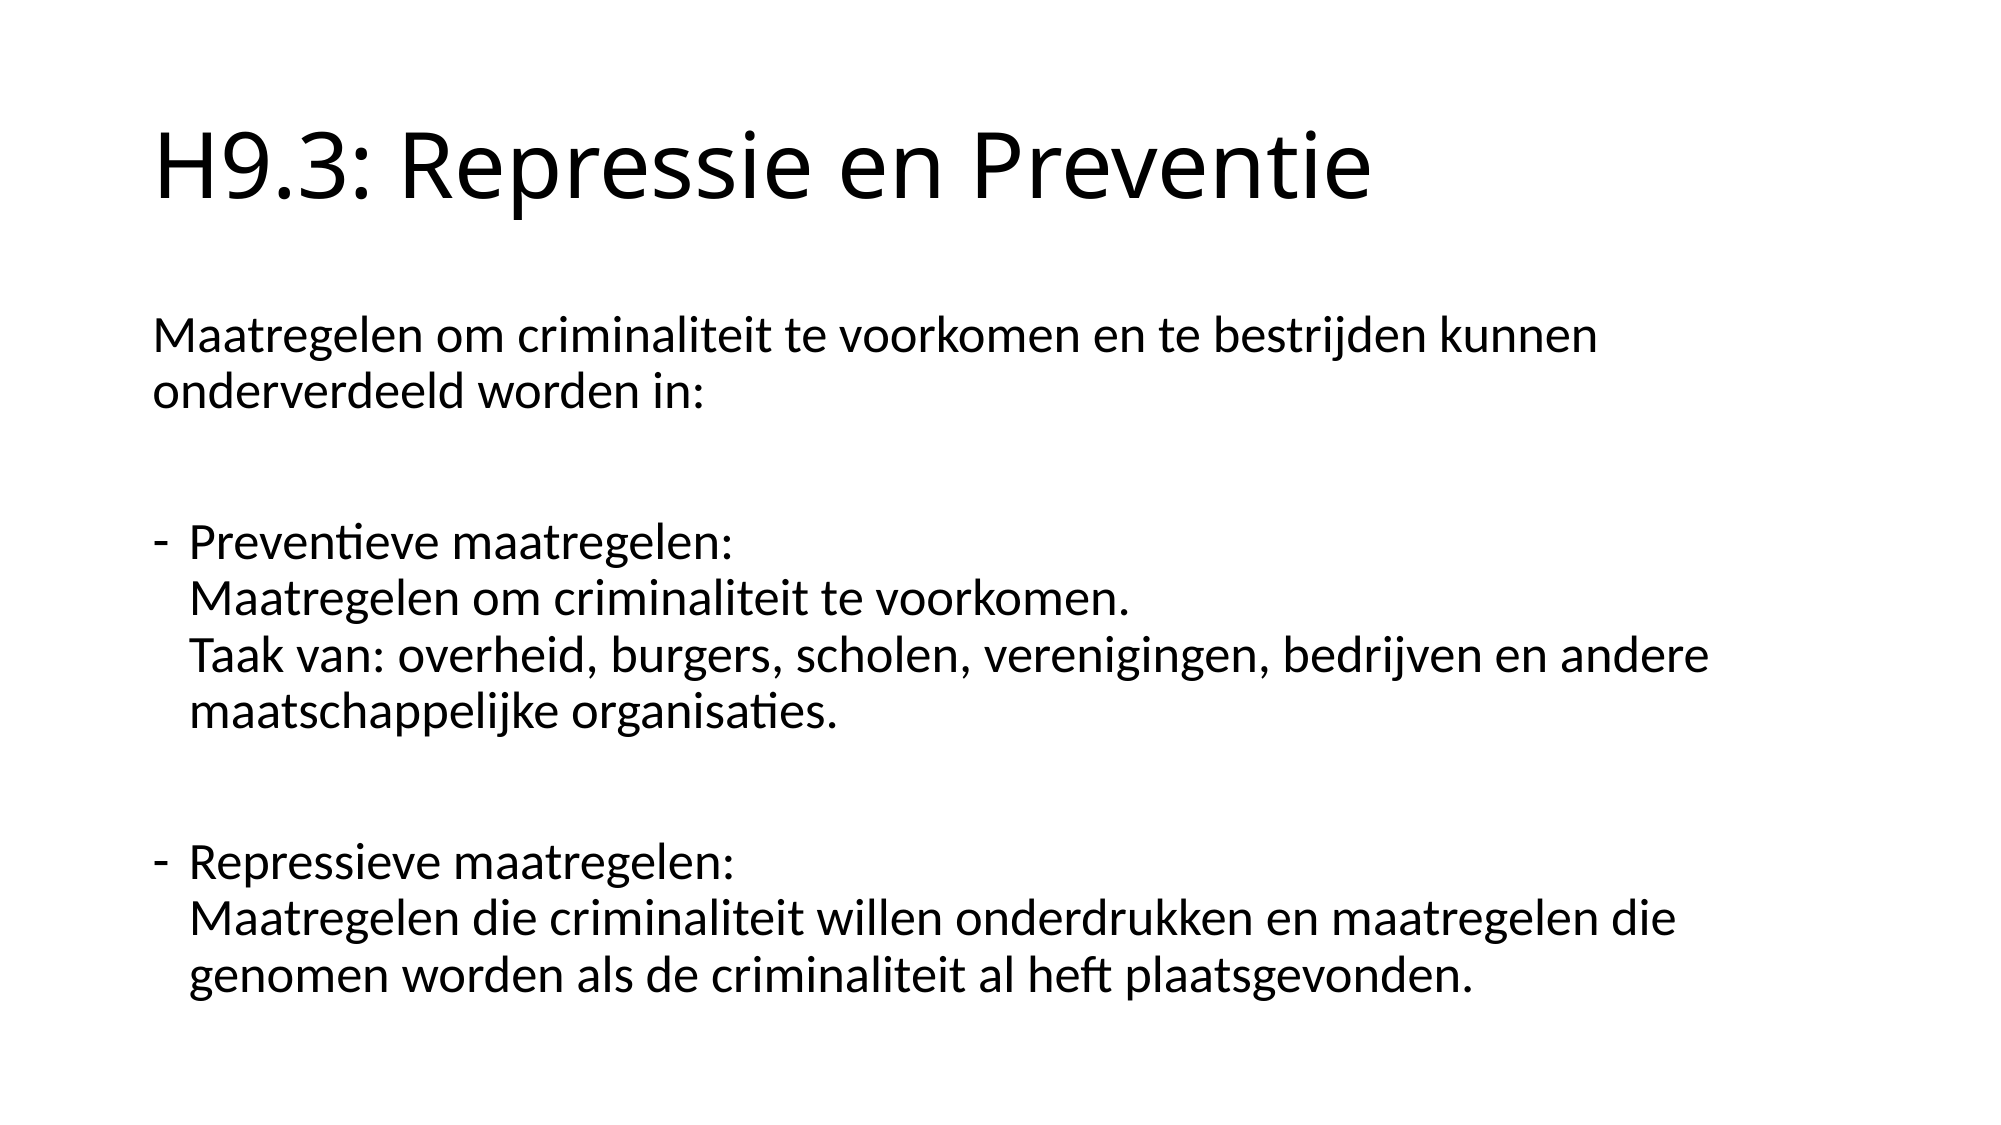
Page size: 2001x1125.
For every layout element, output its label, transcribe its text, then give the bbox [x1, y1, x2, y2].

list Maatregelen om criminaliteit te voorkomen en te bestrijden kunnen onderverdeeld worden in: Preventieve maatregelen: Maatregelen om criminaliteit te voorkomen. Taak van: overheid, burgers, scholen, verenigingen, bedrijven en andere maatschappelijke organisaties. Repressieve maatregelen: Maatregelen die criminaliteit willen onderdrukken en maatregelen die genomen worden als de criminaliteit al heft plaatsgevonden. [137, 299, 1863, 1014]
title H9.3: Repressie en Preventie [137, 59, 1863, 278]
